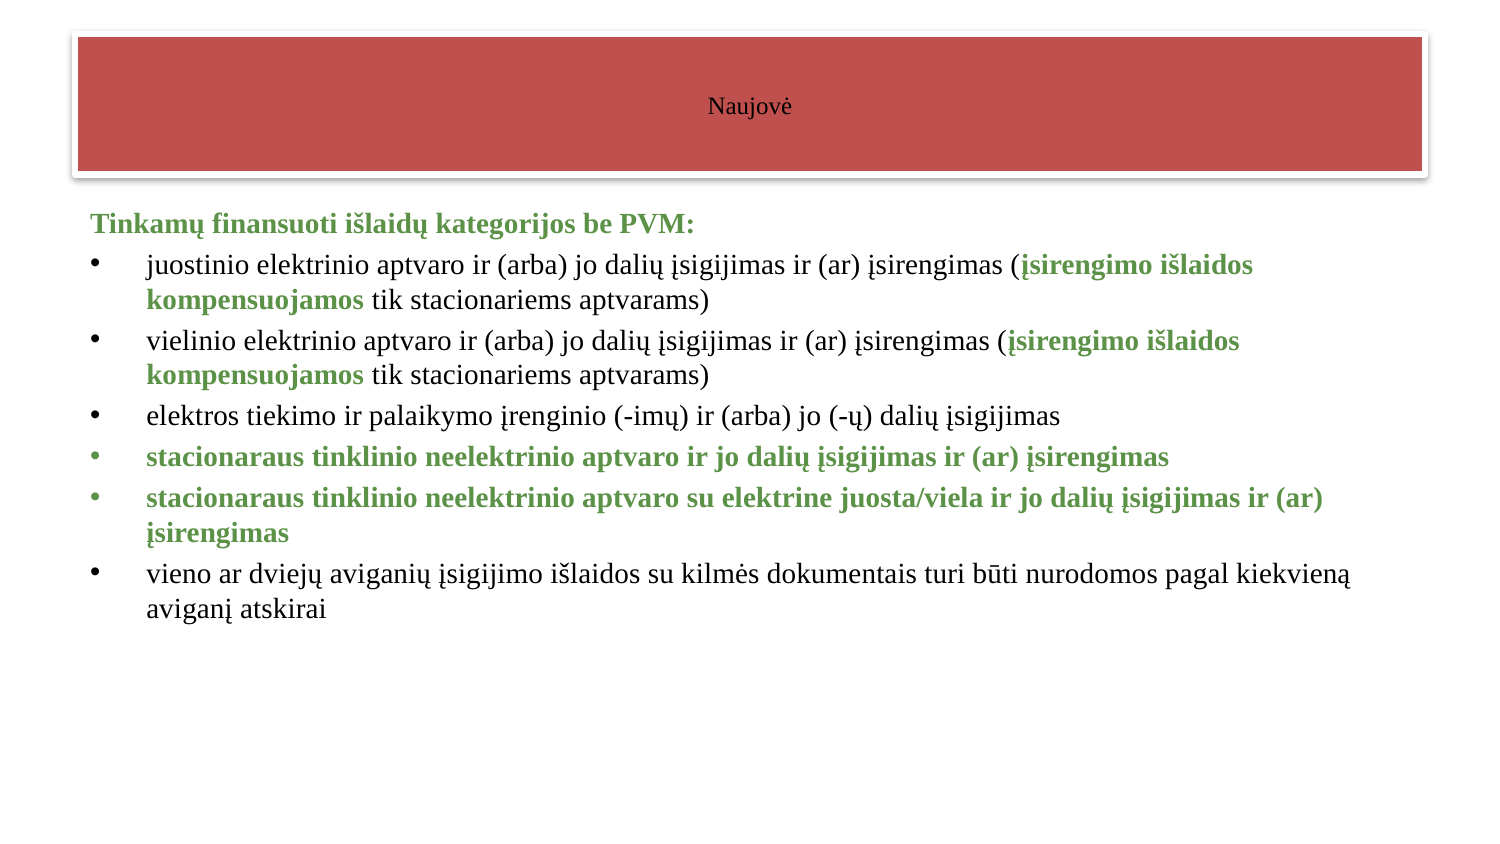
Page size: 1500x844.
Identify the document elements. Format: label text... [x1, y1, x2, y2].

list Tinkamų finansuoti išlaidų kategorijos be PVM: juostinio elektrinio aptvaro ir (arba) jo dalių įsigijimas ir (ar) įsirengimas (įsirengimo išlaidos kompensuojamos tik stacionariems aptvarams) vielinio elektrinio aptvaro ir (arba) jo dalių įsigijimas ir (ar) įsirengimas (įsirengimo išlaidos kompensuojamos tik stacionariems aptvarams) elektros tiekimo ir palaikymo įrenginio (-imų) ir (arba) jo (-ų) dalių įsigijimas stacionaraus tinklinio neelektrinio aptvaro ir jo dalių įsigijimas ir (ar) įsirengimas stacionaraus tinklinio neelektrinio aptvaro su elektrine juosta/viela ir jo dalių įsigijimas ir (ar) įsirengimas vieno ar dviejų aviganių įsigijimo išlaidos su kilmės dokumentais turi būti nurodomos pagal kiekvieną aviganį atskirai [75, 196, 1425, 754]
title Naujovė [72, 31, 1428, 178]
